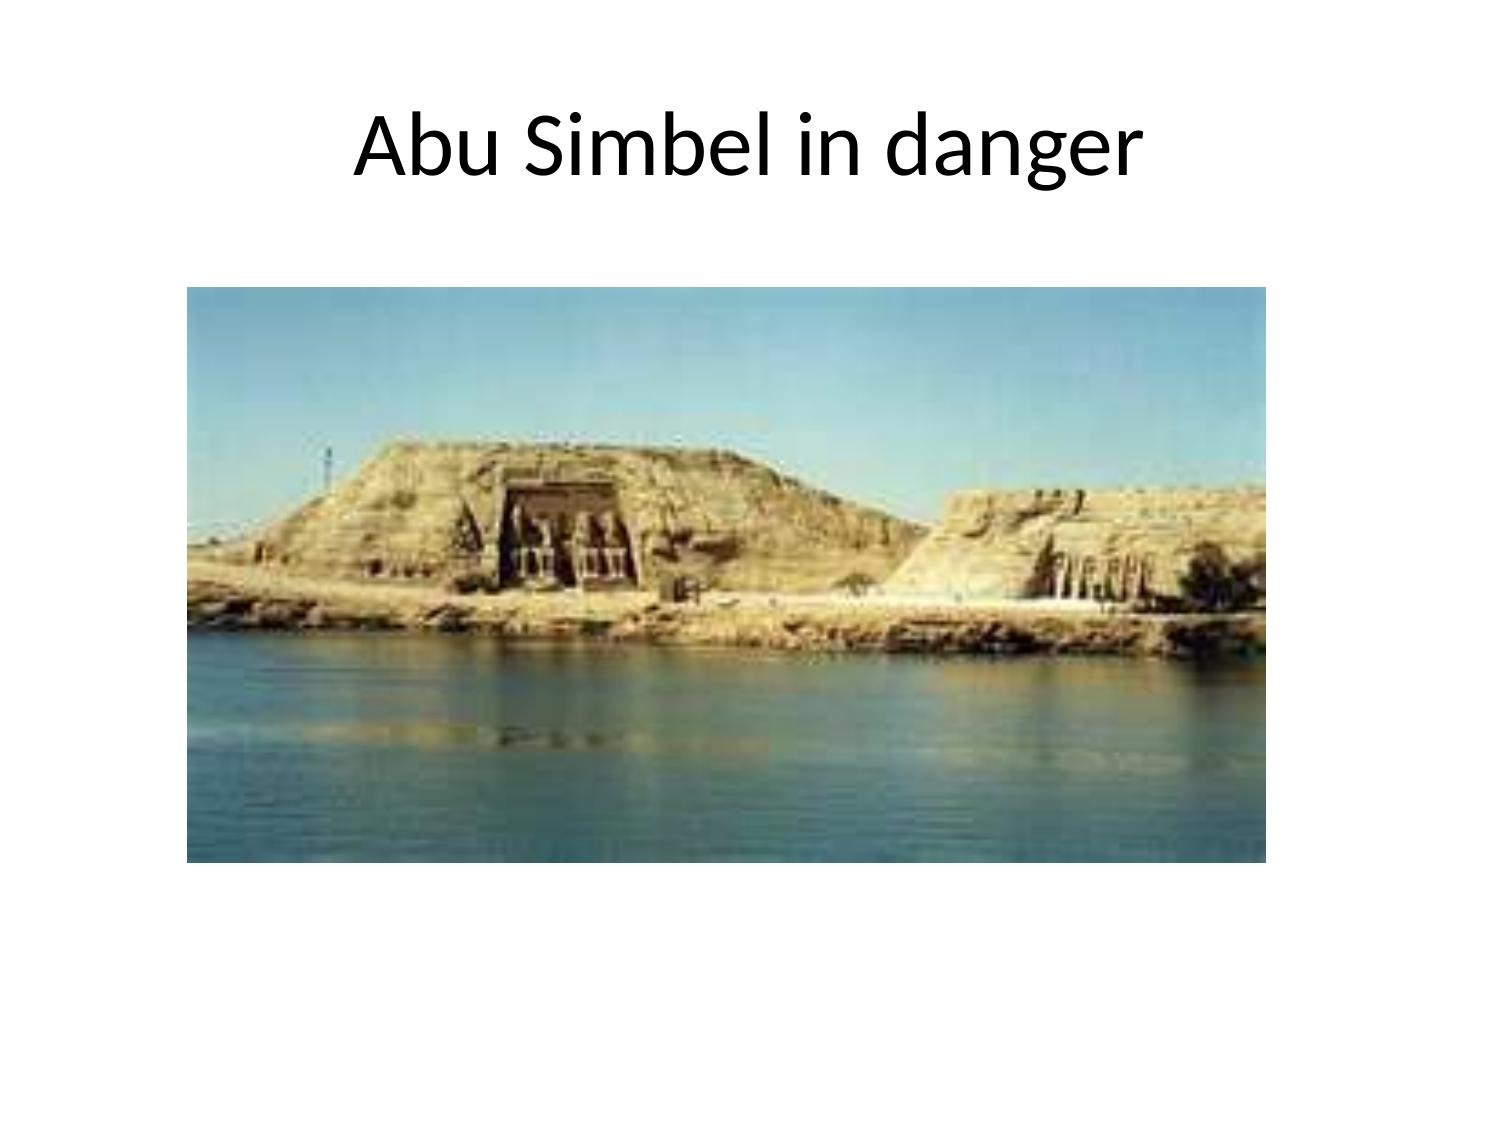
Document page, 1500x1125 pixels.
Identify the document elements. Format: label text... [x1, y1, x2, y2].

title Abu Simbel in danger [75, 45, 1425, 233]
picture [187, 287, 1266, 863]
